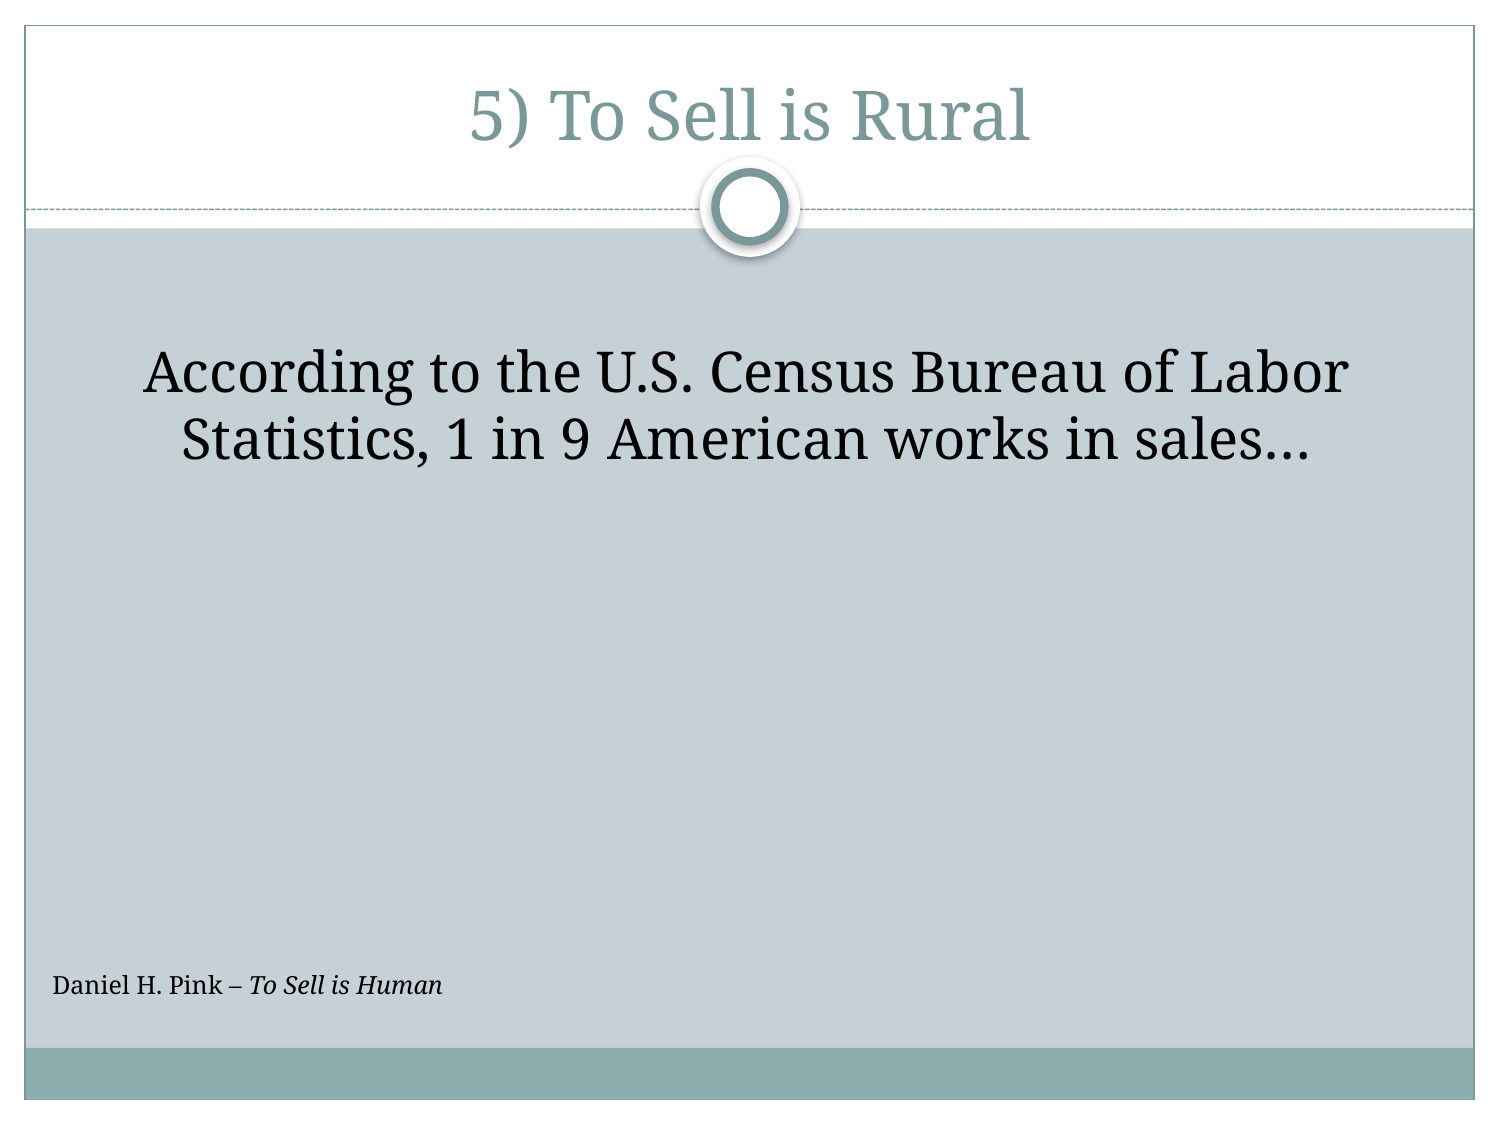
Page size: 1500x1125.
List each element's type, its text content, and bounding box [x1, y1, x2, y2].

list According to the U.S. Census Bureau of Labor Statistics, 1 in 9 American works in sales… [49, 249, 1445, 1001]
title 5) To Sell is Rural [50, 37, 1450, 162]
text_box Daniel H. Pink – To Sell is Human [37, 962, 718, 1008]
